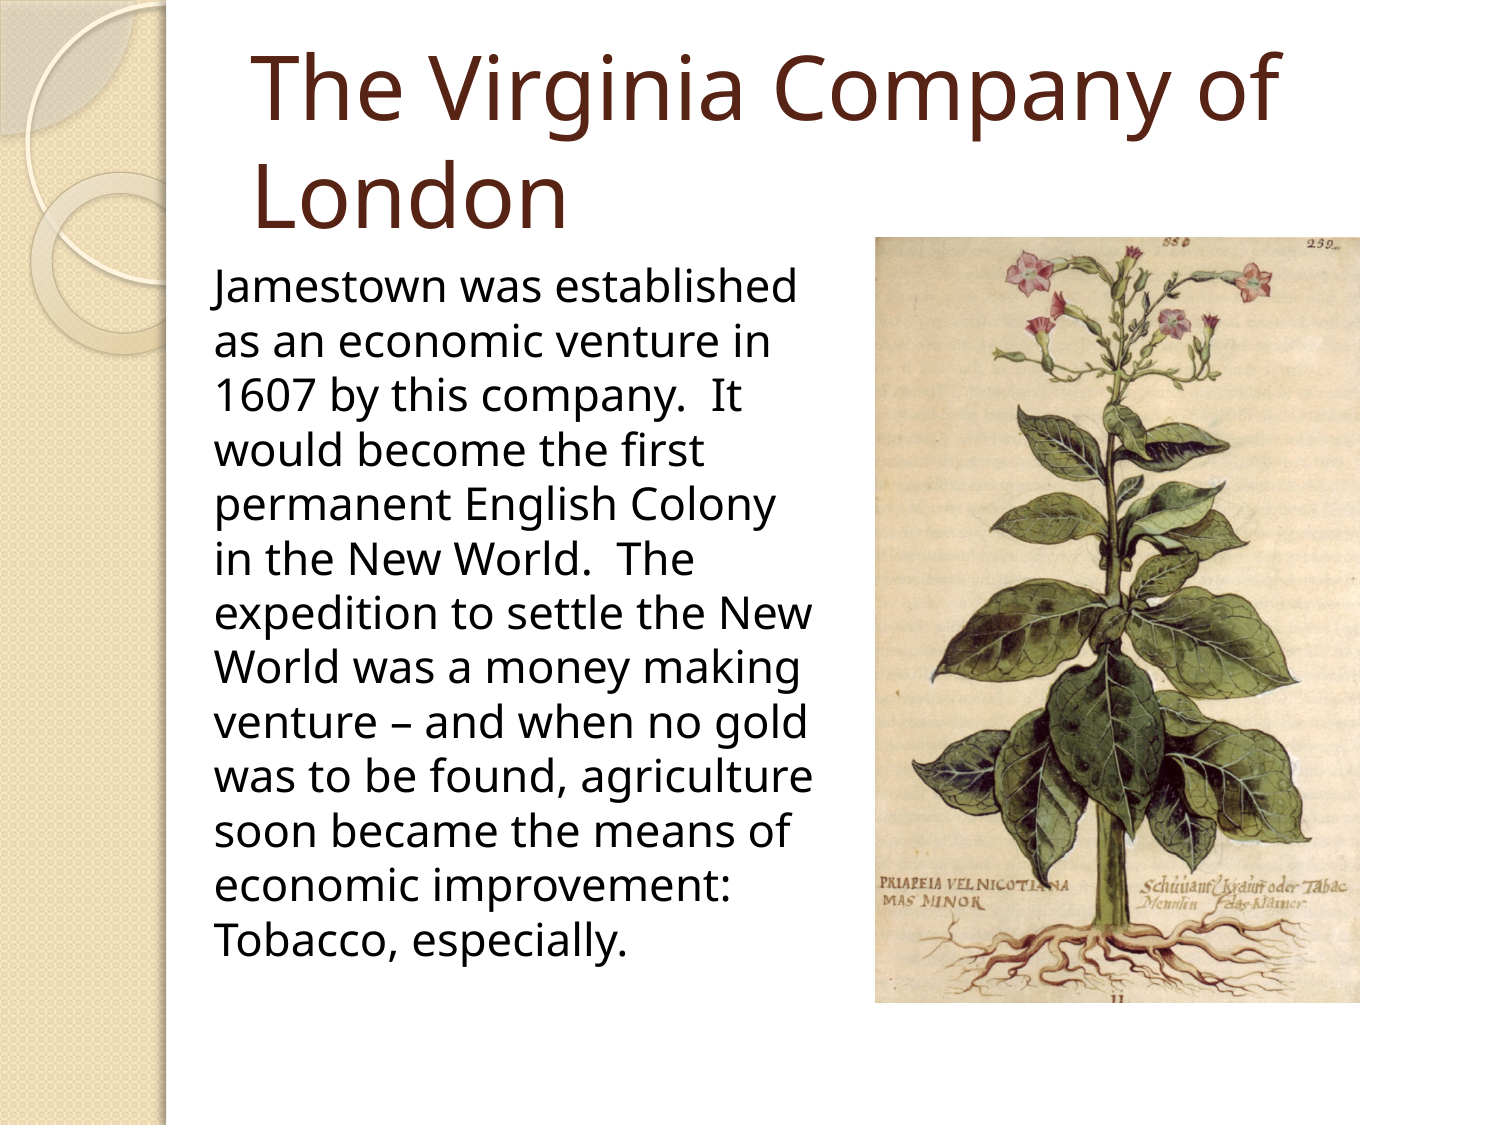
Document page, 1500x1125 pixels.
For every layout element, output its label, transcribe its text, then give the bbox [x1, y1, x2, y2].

list Jamestown was established as an economic venture in 1607 by this company. It would become the first permanent English Colony in the New World. The expedition to settle the New World was a money making venture – and when no gold was to be found, agriculture soon became the means of economic improvement: Tobacco, especially. [187, 249, 836, 1015]
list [874, 237, 1361, 1003]
title The Virginia Company of London [235, 45, 1466, 233]
